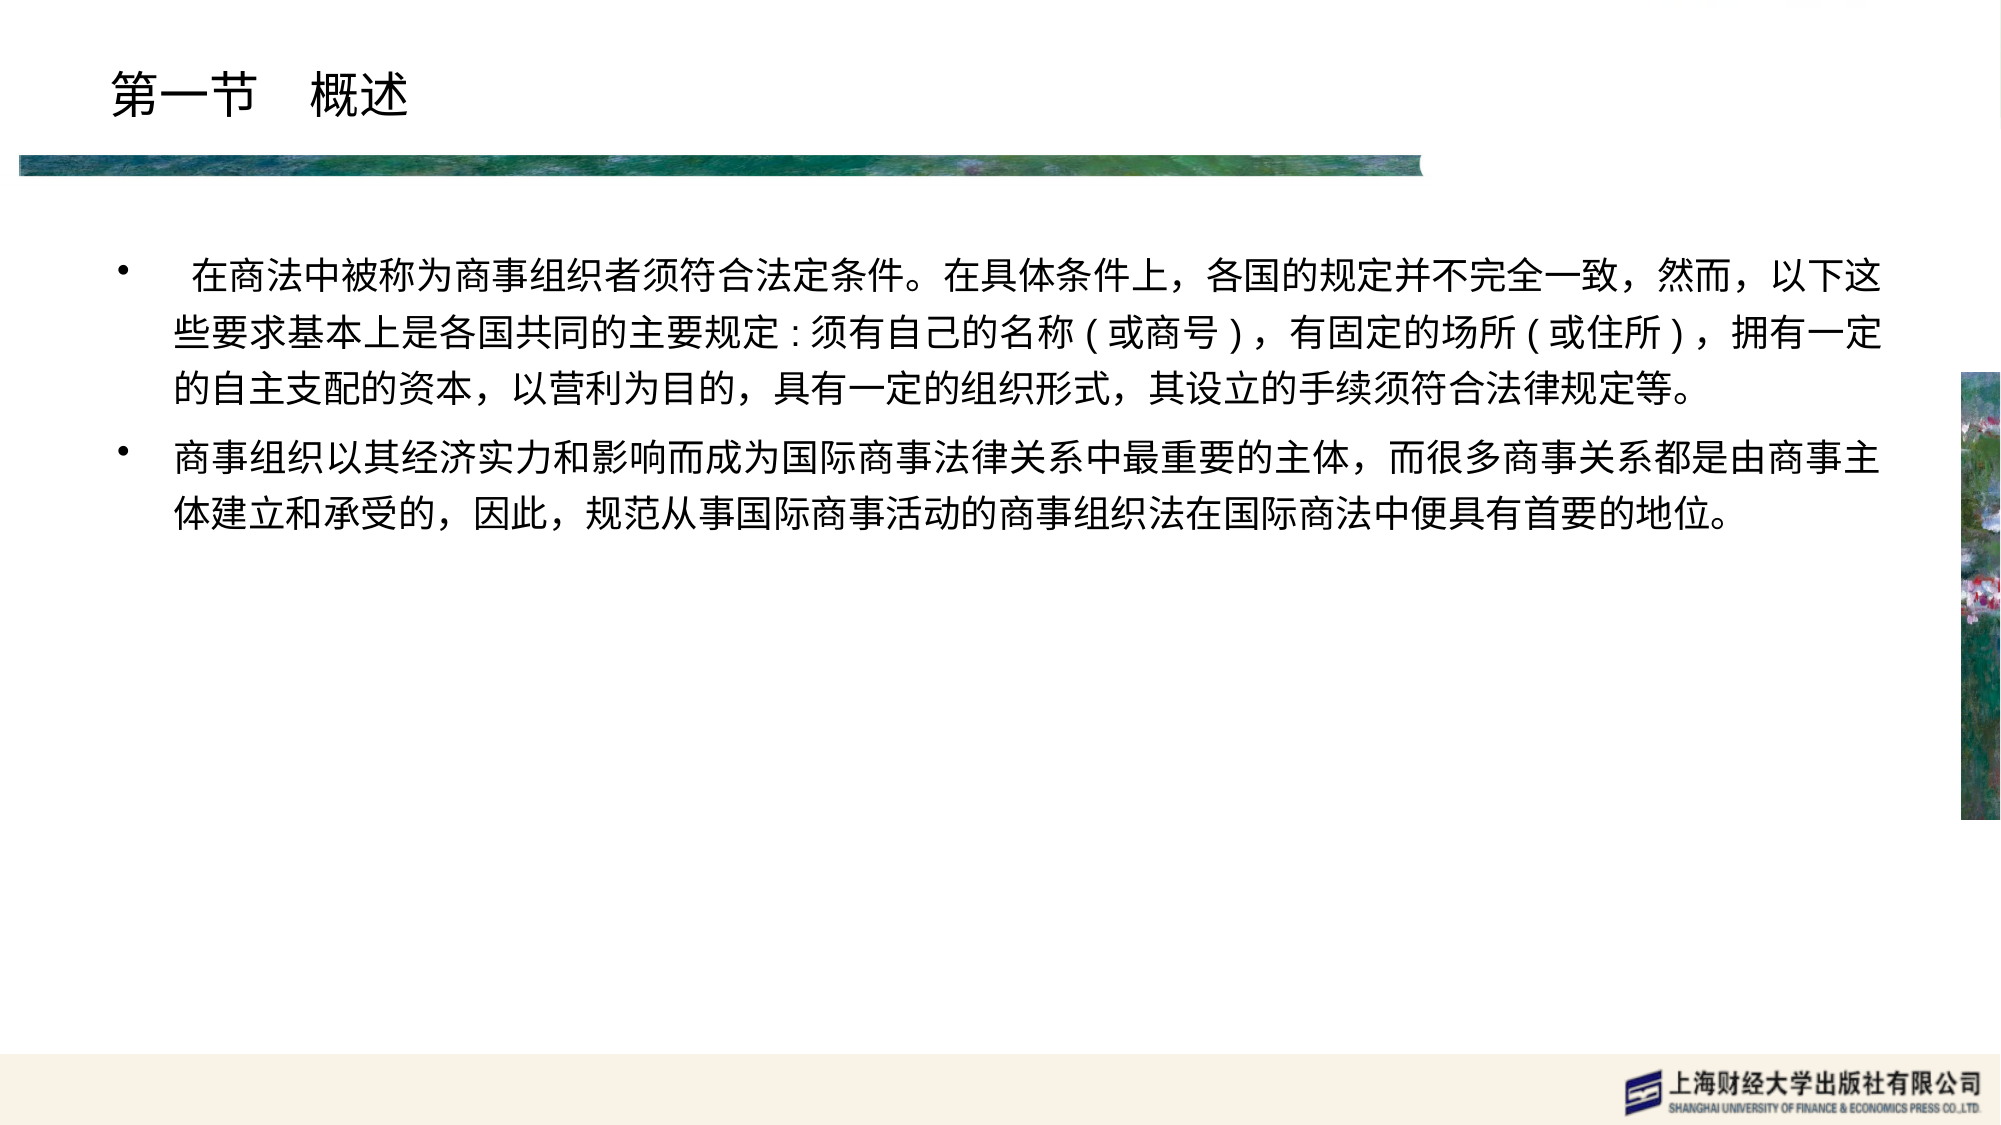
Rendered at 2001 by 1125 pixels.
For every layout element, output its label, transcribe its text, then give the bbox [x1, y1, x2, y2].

list 在商法中被称为商事组织者须符合法定条件。在具体条件上，各国的规定并不完全一致，然而，以下这些要求基本上是各国共同的主要规定:须有自己的名称(或商号)，有固定的场所(或住所)，拥有一定的自主支配的资本，以营利为目的，具有一定的组织形式，其设立的手续须符合法律规定等。 商事组织以其经济实力和影响而成为国际商事法律关系中最重要的主体，而很多商事关系都是由商事主体建立和承受的，因此，规范从事国际商事活动的商事组织法在国际商法中便具有首要的地位。 [102, 233, 1898, 1032]
title 第一节 概述 [94, 42, 1451, 146]
picture [0, 0, 2001, 1125]
